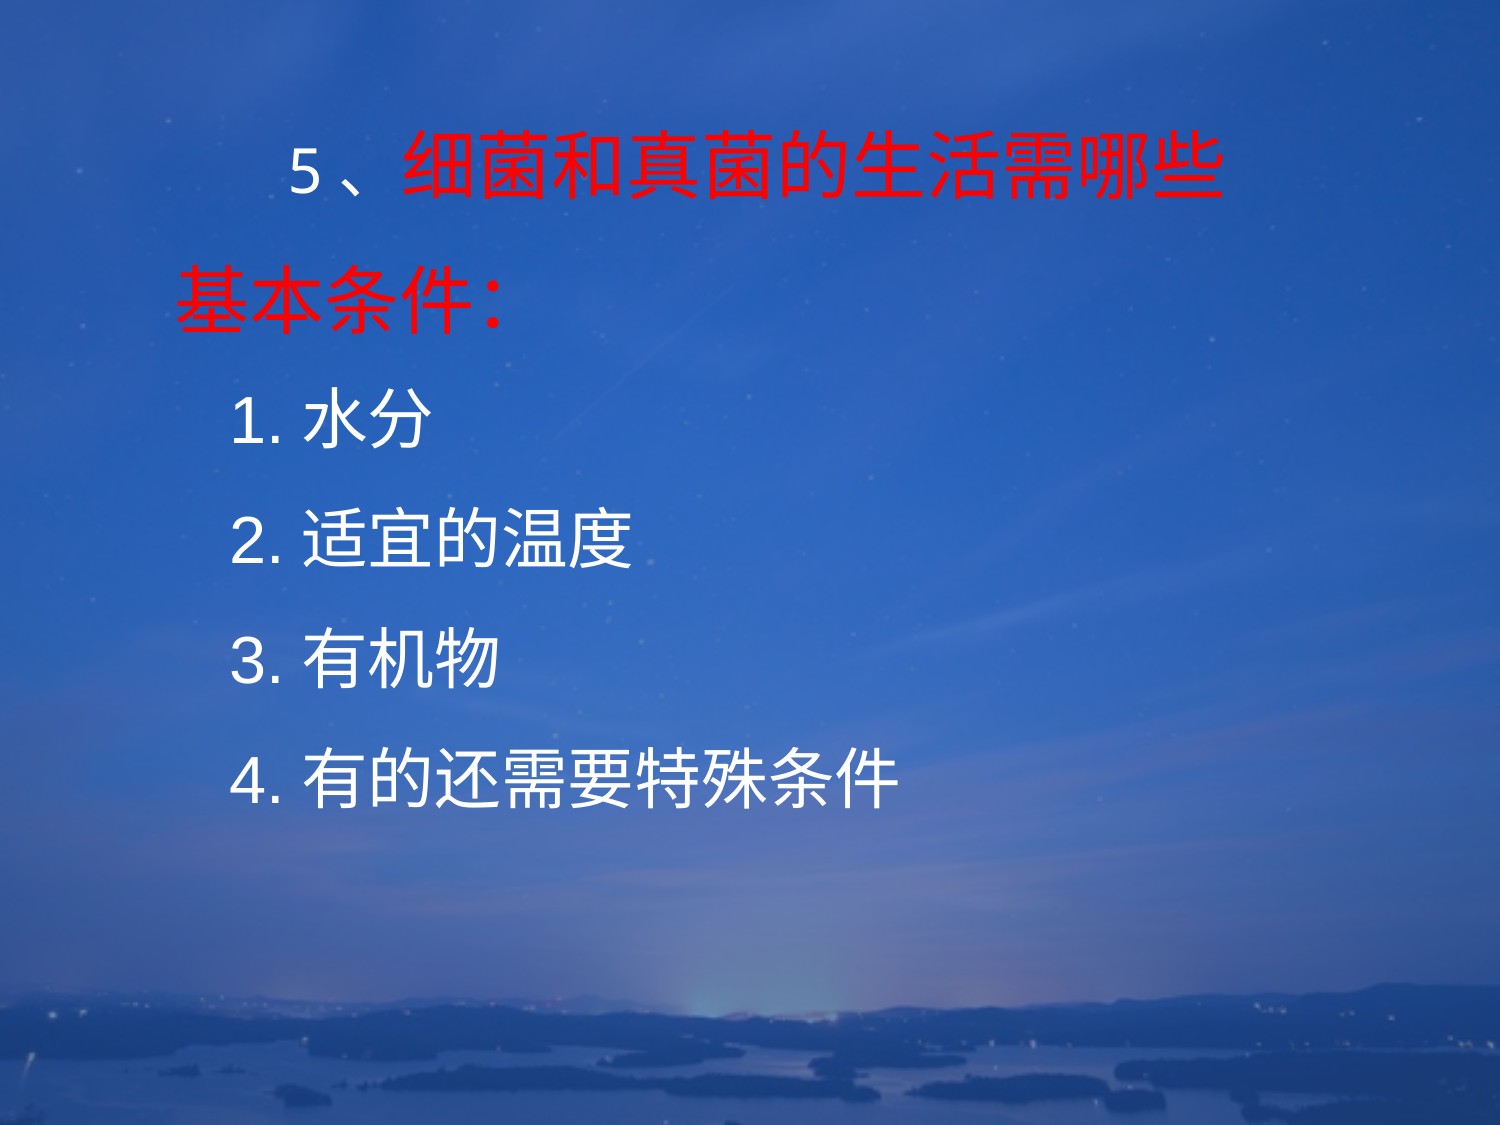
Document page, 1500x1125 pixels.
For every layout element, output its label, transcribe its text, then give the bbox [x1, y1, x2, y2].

text_box 5、细菌和真菌的生活需哪些 基本条件： 1.水分 2.适宜的温度 3.有机物 4.有的还需要特殊条件 [159, 66, 1329, 825]
